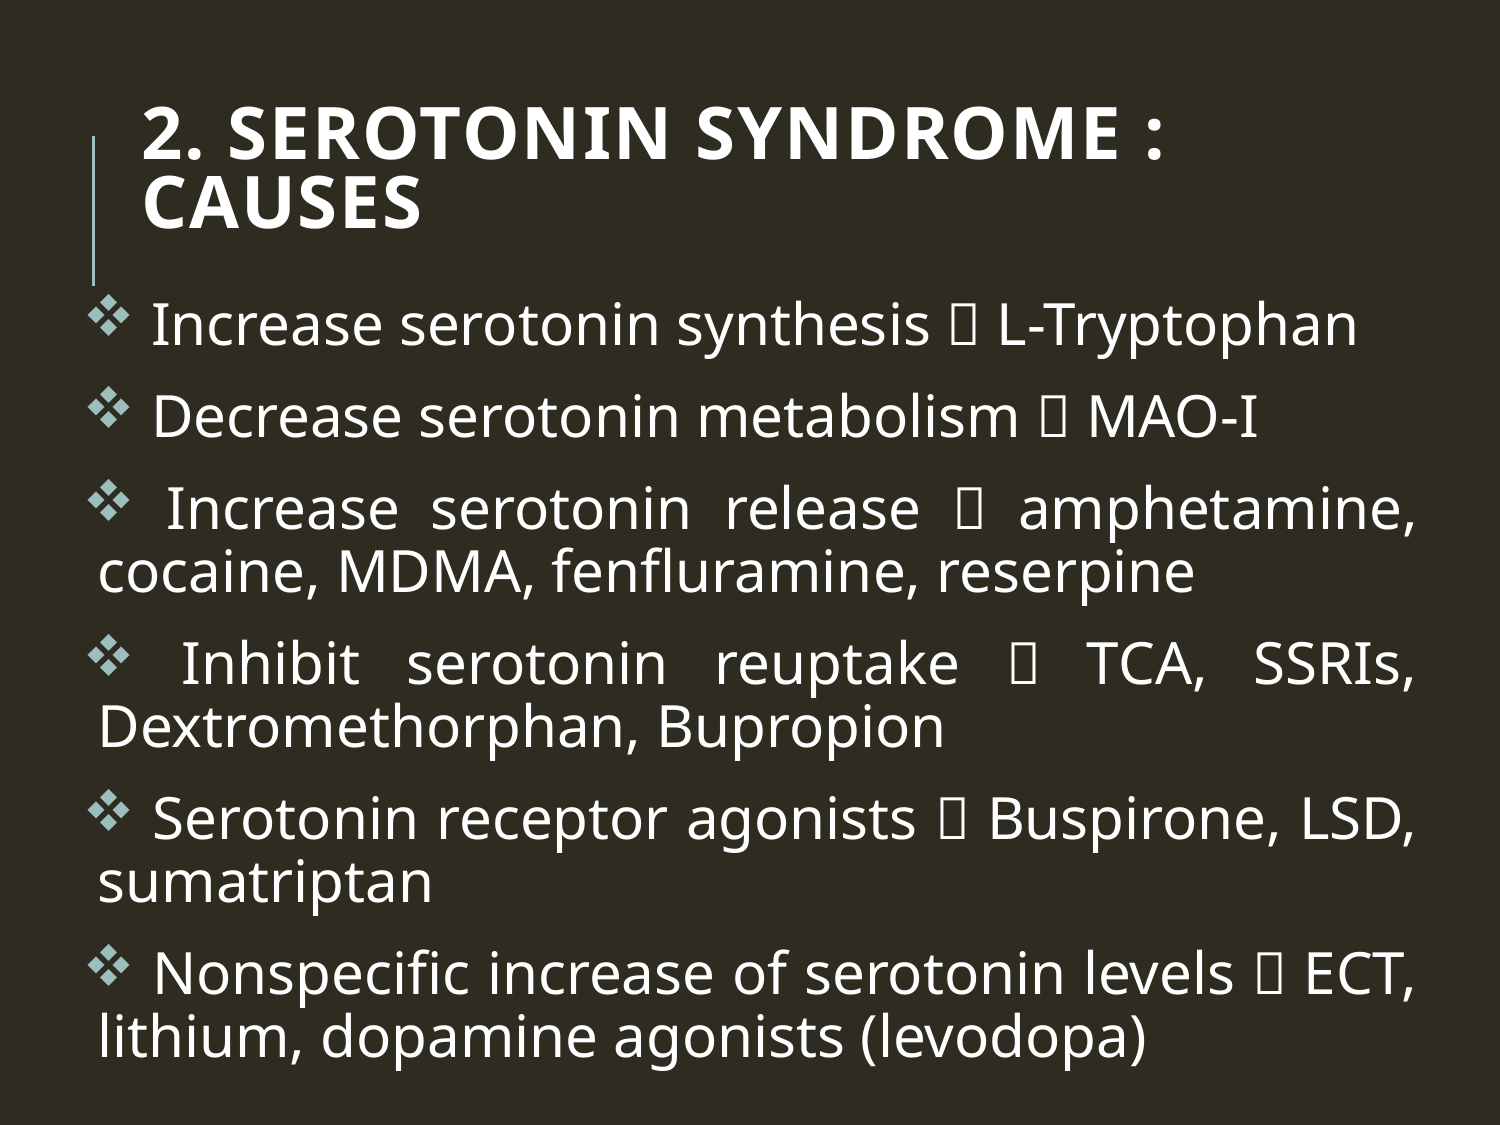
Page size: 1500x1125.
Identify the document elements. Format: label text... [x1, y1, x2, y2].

title 2. SEROTONIN SYNDROME : Causes [126, 96, 1322, 250]
list Increase serotonin synthesis  L-Tryptophan Decrease serotonin metabolism  MAO-I Increase serotonin release  amphetamine, cocaine, MDMA, fenfluramine, reserpine Inhibit serotonin reuptake  TCA, SSRIs, Dextromethorphan, Bupropion Serotonin receptor agonists  Buspirone, LSD, sumatriptan Nonspecific increase of serotonin levels  ECT, lithium, dopamine agonists (levodopa) [75, 287, 1425, 1050]
